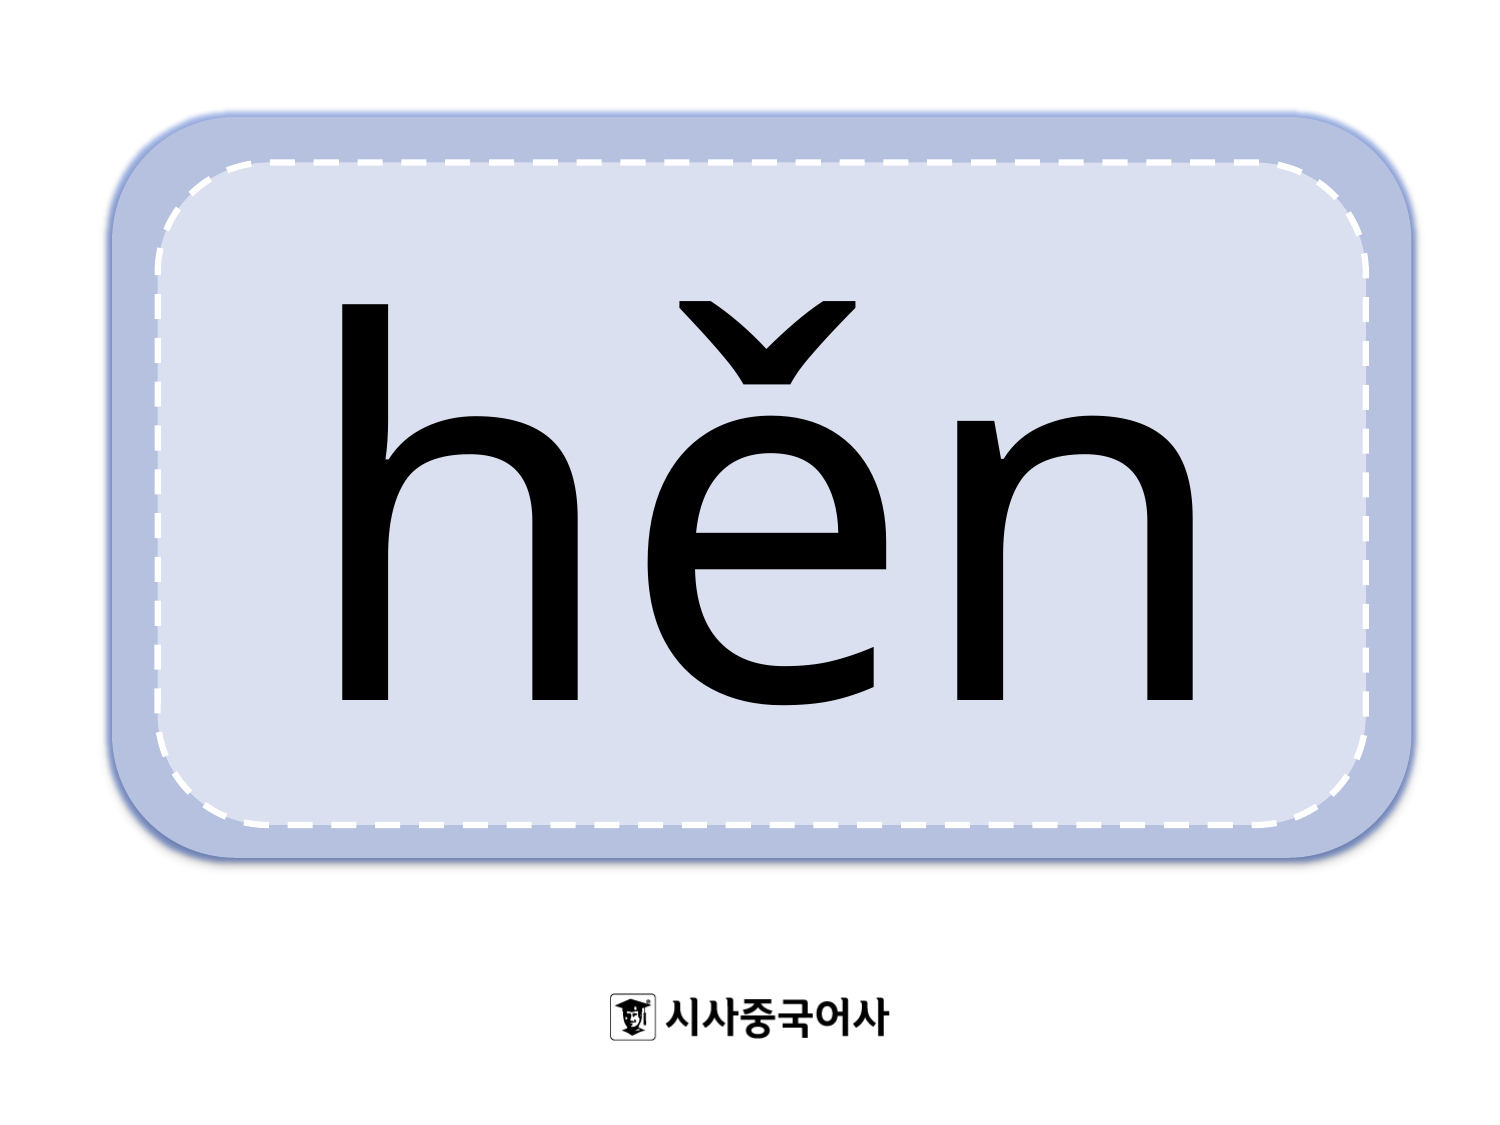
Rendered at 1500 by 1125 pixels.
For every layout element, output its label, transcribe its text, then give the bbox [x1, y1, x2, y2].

text_box hěn [162, 160, 1371, 824]
picture [602, 987, 898, 1047]
